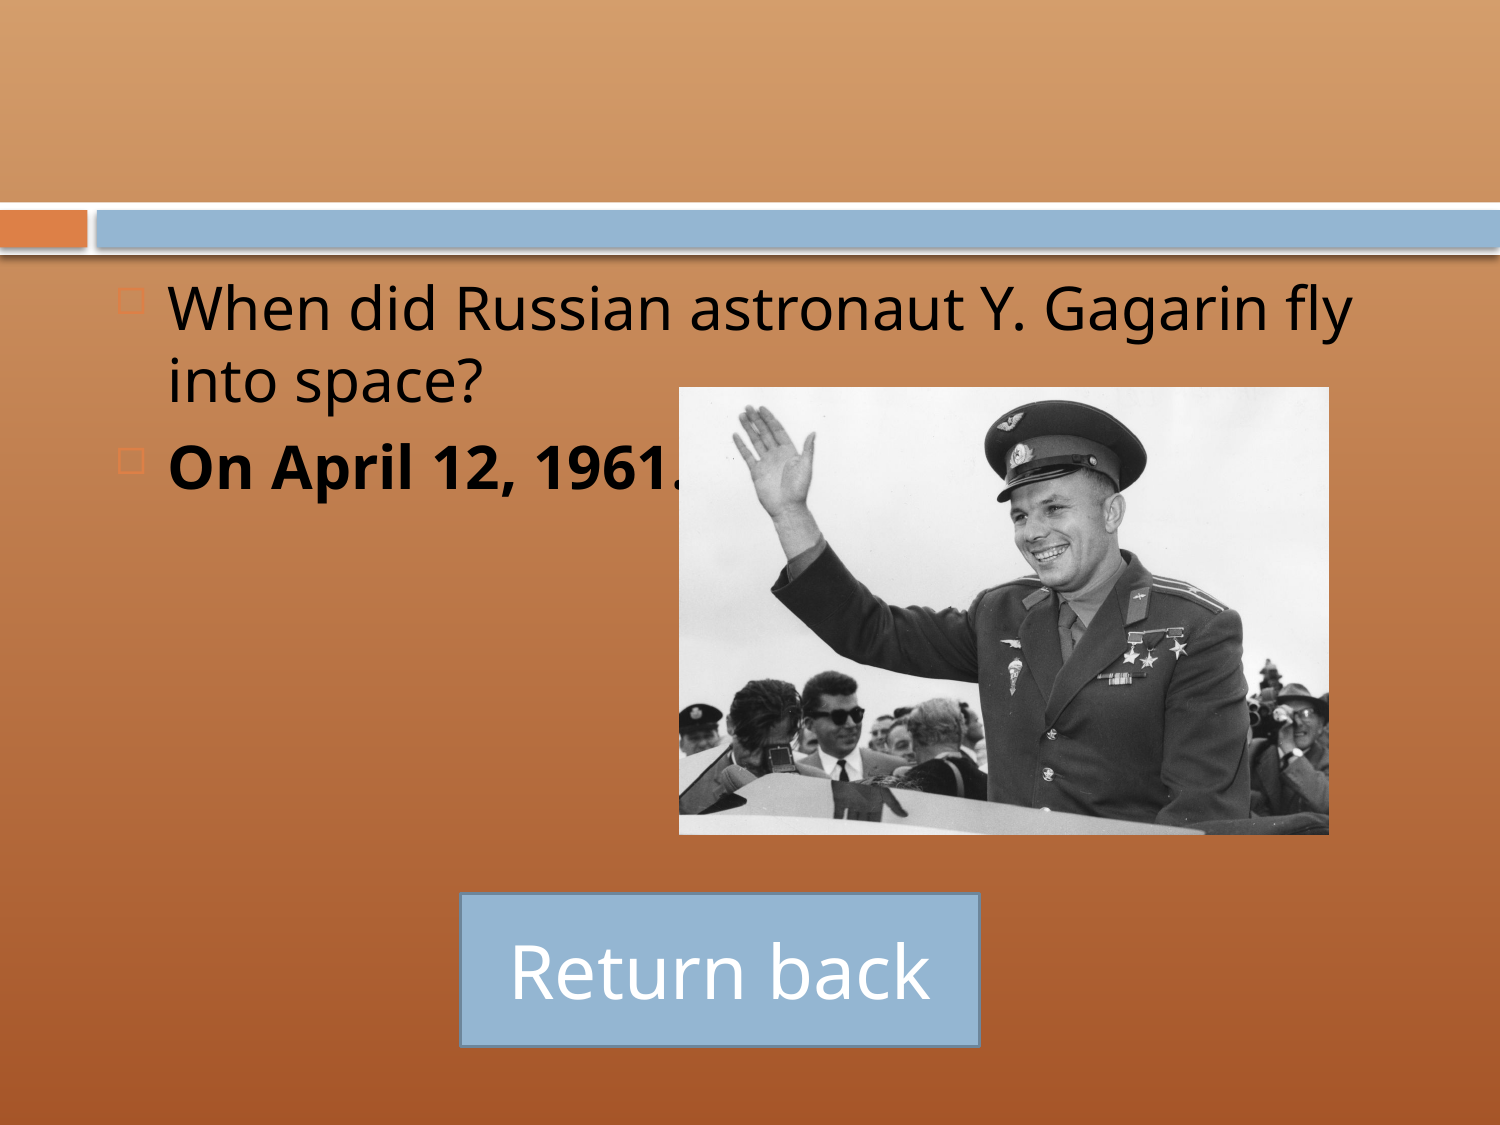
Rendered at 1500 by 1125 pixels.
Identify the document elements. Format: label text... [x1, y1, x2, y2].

picture [679, 386, 1330, 835]
list When did Russian astronaut Y. Gagarin fly into space? On April 12, 1961. [100, 262, 1438, 1000]
text_box Return back [459, 892, 981, 1048]
